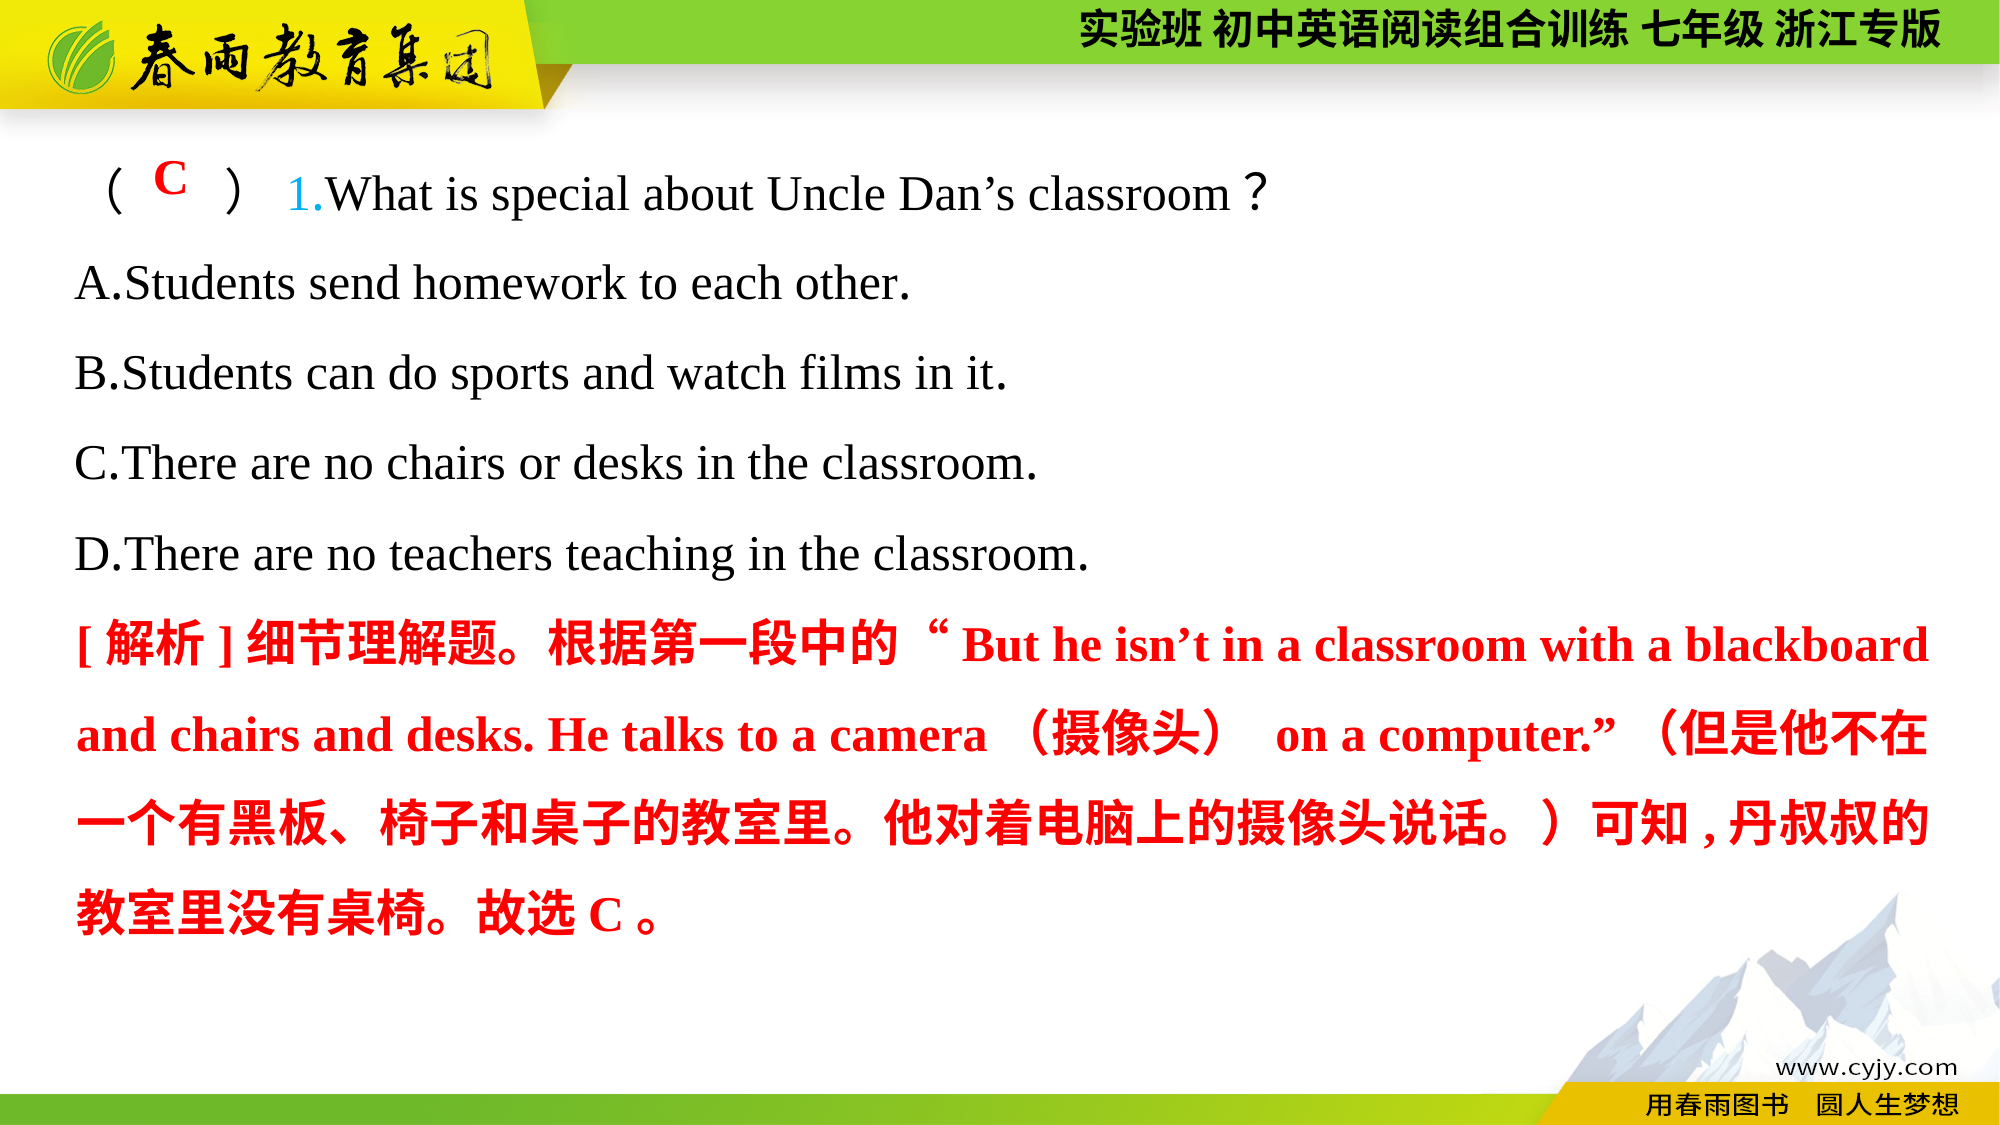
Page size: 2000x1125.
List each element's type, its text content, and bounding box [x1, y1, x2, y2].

text_box C [138, 137, 204, 212]
list （ ）1.What is special about Uncle Dan’s classroom？ A.Students send homework to each other. B.Students can do sports and watch films in it. C.There are no chairs or desks in the classroom. D.There are no teachers teaching in the classroom. [59, 122, 1944, 581]
text_box [解析]细节理解题。根据第一段中的“But he isn’t in a classroom with a blackboard and chairs and desks. He talks to a camera（摄像头） on a computer.”（但是他不在一个有黑板、椅子和桌子的教室里。他对着电脑上的摄像头说话。）可知,丹叔叔的教室里没有桌椅。故选C。 [61, 573, 1945, 949]
picture [0, 0, 2000, 1125]
